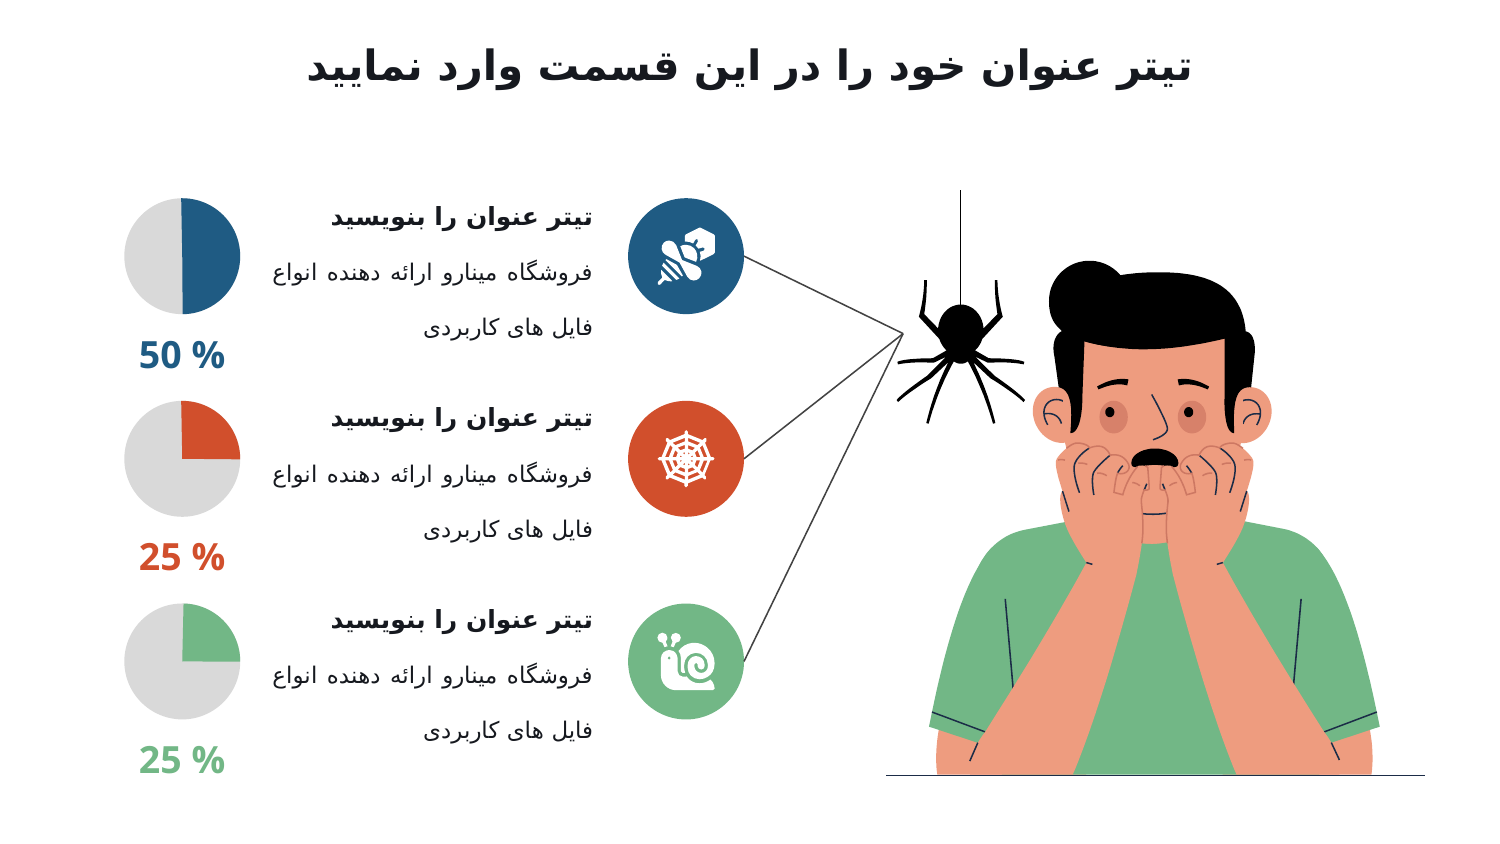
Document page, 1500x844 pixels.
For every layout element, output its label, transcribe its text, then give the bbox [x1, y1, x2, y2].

text_box [628, 603, 744, 720]
text_box [628, 400, 738, 517]
text_box تیتر عنوان را بنویسید فروشگاه مینارو ارائه دهنده انواع فایل های کاربردی [255, 565, 609, 751]
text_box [124, 400, 241, 517]
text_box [657, 227, 716, 286]
text_box 25 % [75, 720, 290, 776]
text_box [657, 632, 716, 691]
text_box تیتر عنوان را بنویسید فروشگاه مینارو ارائه دهنده انواع فایل های کاربردی [255, 364, 609, 549]
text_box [885, 189, 1426, 777]
text_box 50 % [75, 315, 290, 370]
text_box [743, 255, 904, 332]
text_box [124, 603, 241, 720]
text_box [124, 197, 241, 315]
text_box 25 % [75, 518, 290, 573]
text_box تیتر عنوان را بنویسید فروشگاه مینارو ارائه دهنده انواع فایل های کاربردی [255, 162, 609, 348]
text_box تیتر عنوان خود را در این قسمت وارد نمایید [0, 6, 1500, 96]
text_box [628, 198, 744, 315]
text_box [743, 333, 904, 662]
text_box [657, 430, 715, 488]
